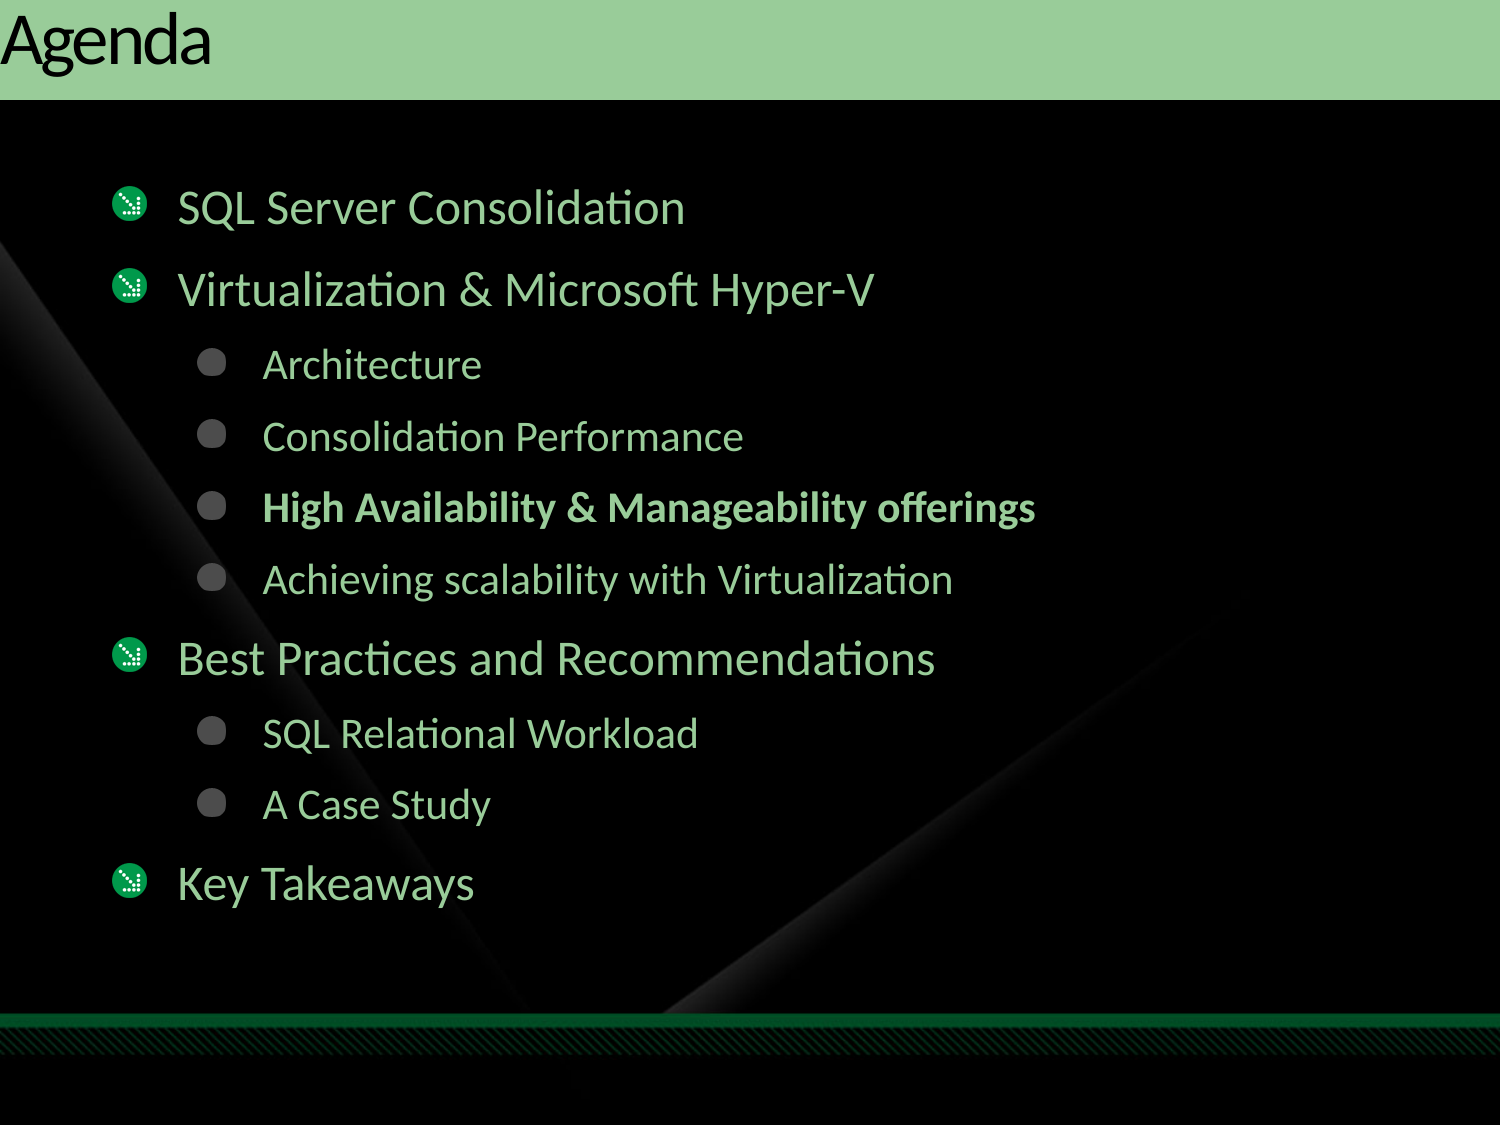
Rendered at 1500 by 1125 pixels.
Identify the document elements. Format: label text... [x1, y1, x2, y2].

picture [0, 100, 1500, 1125]
title Agenda [0, 0, 1500, 100]
list SQL Server Consolidation Virtualization & Microsoft Hyper-V Architecture Consolidation Performance High Availability & Manageability offerings Achieving scalability with Virtualization Best Practices and Recommendations SQL Relational Workload A Case Study Key Takeaways [112, 162, 1413, 1000]
